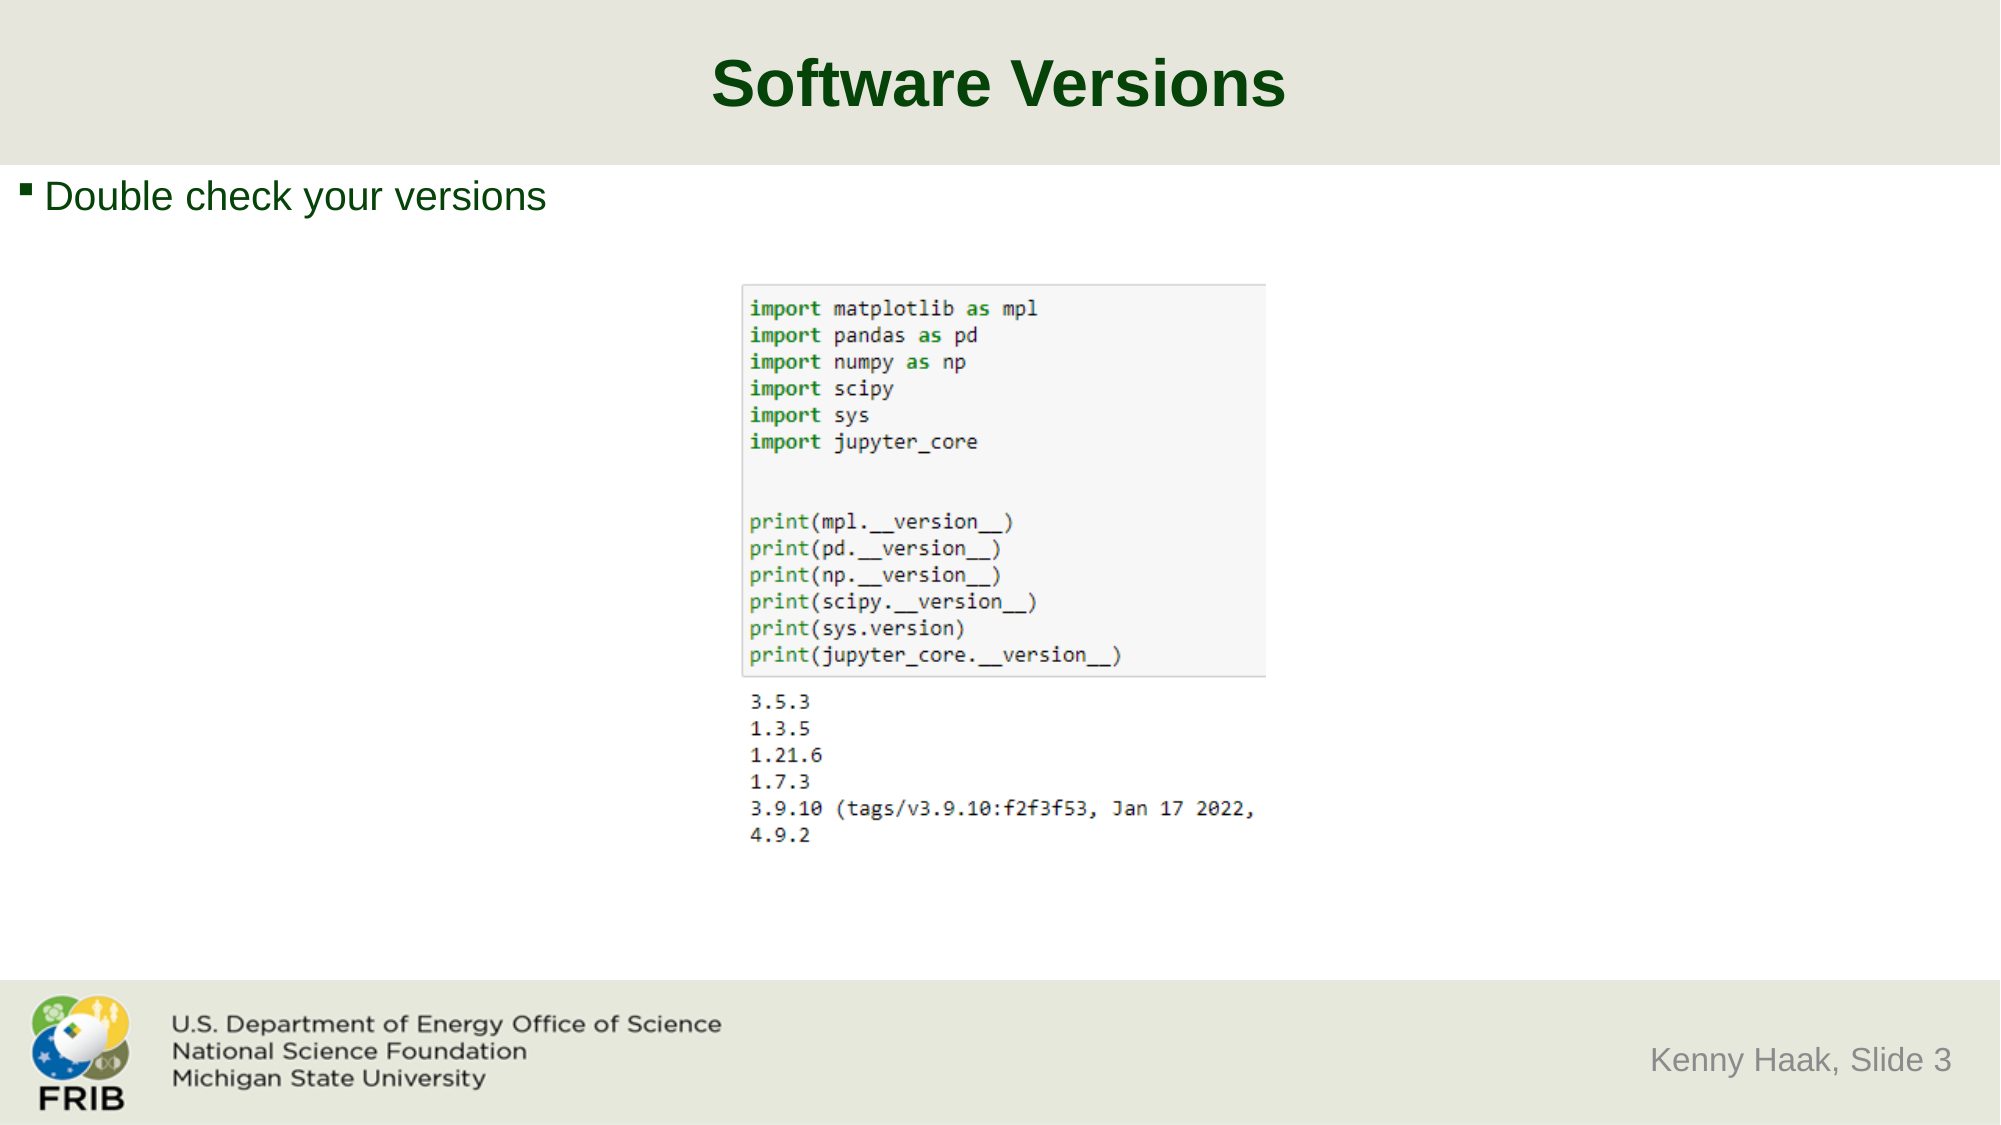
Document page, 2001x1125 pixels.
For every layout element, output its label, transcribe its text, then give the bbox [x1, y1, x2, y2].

picture [734, 275, 1266, 850]
picture [0, 0, 2000, 165]
title Software Versions [16, 46, 1984, 128]
picture [0, 980, 2000, 1125]
list Double check your versions [16, 174, 1001, 967]
